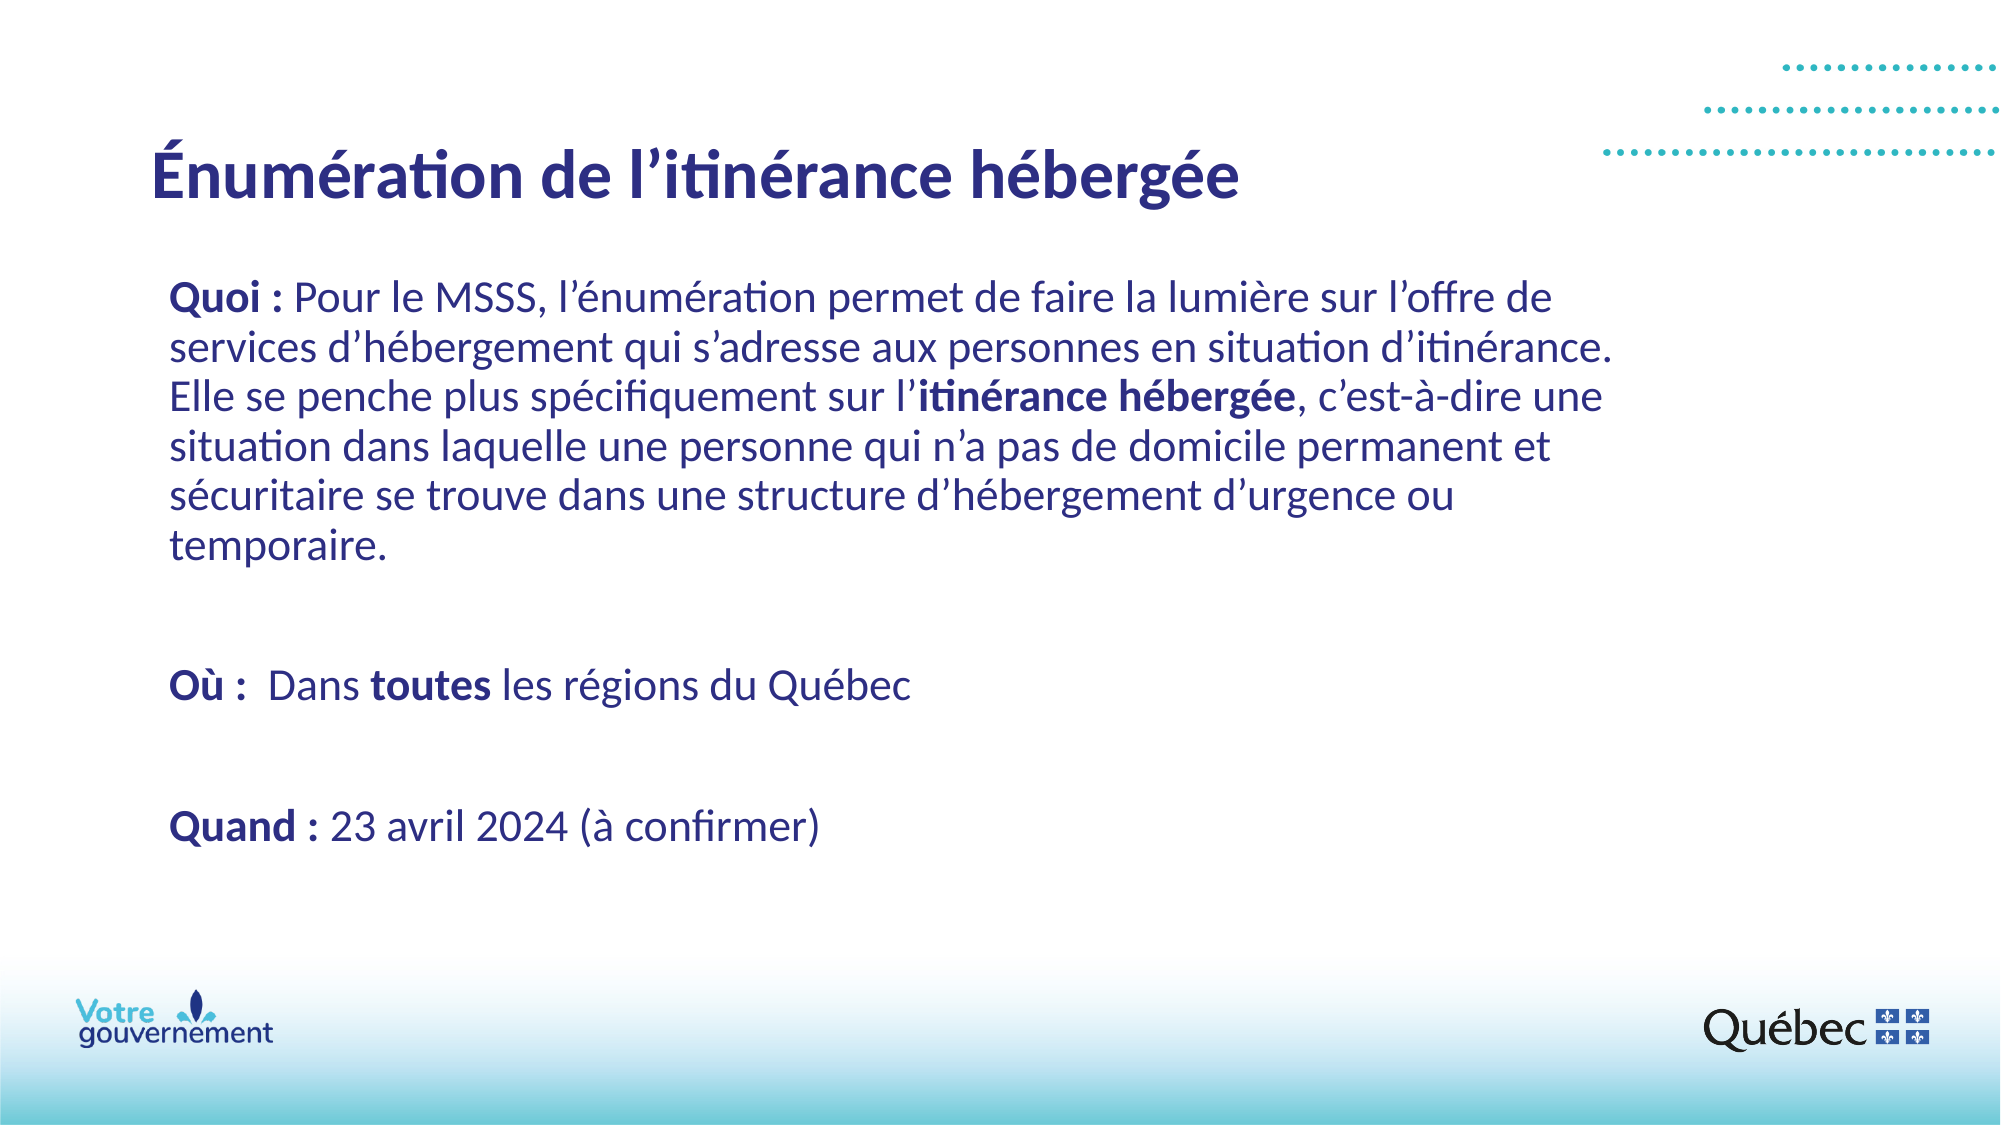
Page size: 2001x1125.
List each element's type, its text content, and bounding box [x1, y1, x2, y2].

list Quoi : Pour le MSSS, l’énumération permet de faire la lumière sur l’offre de services d’hébergement qui s’adresse aux personnes en situation d’itinérance. Elle se penche plus spécifiquement sur l’itinérance hébergée, c’est-à-dire une situation dans laquelle une personne qui n’a pas de domicile permanent et sécuritaire se trouve dans une structure d’hébergement d’urgence ou temporaire. Où : Dans toutes les régions du Québec Quand : 23 avril 2024 (à confirmer) [154, 265, 1648, 860]
picture [0, 0, 2001, 1125]
title Énumération de l’itinérance hébergée [136, 130, 1862, 221]
